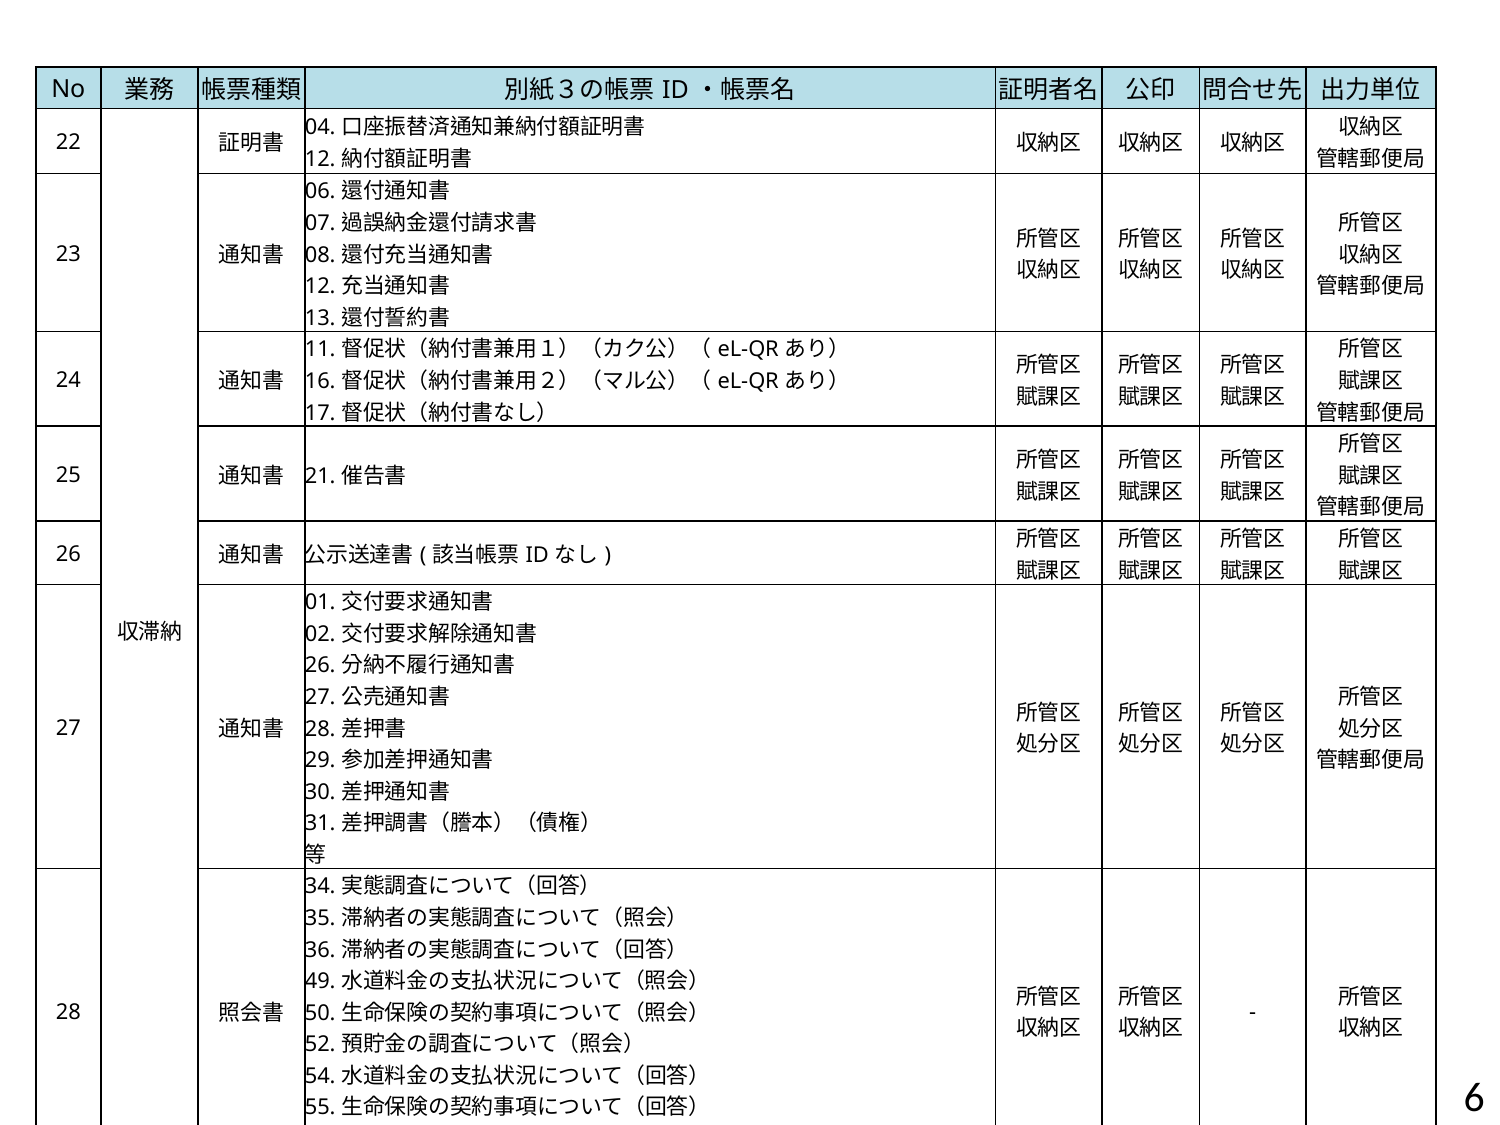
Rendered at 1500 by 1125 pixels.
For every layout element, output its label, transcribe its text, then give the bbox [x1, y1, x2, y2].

table_cell 01.交付要求通知書 02.交付要求解除通知書 26.分納不履行通知書 27.公売通知書 28.差押書 29.参加差押通知書 30.差押通知書 31.差押調書（謄本）（債権） 等 [306, 585, 995, 868]
table_cell 証明書 [199, 109, 304, 173]
table_cell 所管区 賦課区 [1103, 332, 1199, 425]
table_cell 04.口座振替済通知兼納付額証明書 12.納付額証明書 [306, 109, 995, 173]
table_cell 28 [37, 869, 100, 1125]
table_cell 所管区 収納区 [996, 174, 1101, 331]
table_cell 所管区 収納区 [1200, 174, 1305, 331]
table_cell 27 [37, 585, 100, 868]
table_cell 所管区 収納区 [996, 869, 1101, 1125]
table_cell 通知書 [199, 522, 304, 584]
table_cell 収納区 [996, 109, 1101, 173]
table_cell 26 [37, 522, 100, 584]
slide_number 5 [1437, 1065, 1500, 1125]
table_cell 所管区 賦課区 [996, 522, 1101, 584]
table_cell 収納区 管轄郵便局 [1307, 109, 1435, 173]
table_cell 所管区 賦課区 管轄郵便局 [1307, 332, 1435, 425]
table_cell 所管区 処分区 [996, 585, 1101, 868]
table_header 業務 [102, 68, 197, 108]
table_cell 照会書 [199, 869, 304, 1125]
table_cell 公示送達書(該当帳票IDなし) [306, 522, 995, 584]
table_cell 所管区 賦課区 [1200, 427, 1305, 520]
table_cell 24 [37, 332, 100, 425]
table_cell 所管区 賦課区 管轄郵便局 [1307, 427, 1435, 520]
table_cell 所管区 処分区 [1200, 585, 1305, 868]
table_cell 所管区 賦課区 [1103, 522, 1199, 584]
table_cell 所管区 収納区 管轄郵便局 [1307, 174, 1435, 331]
table_cell 所管区 賦課区 [996, 332, 1101, 425]
table_cell 25 [37, 427, 100, 520]
table_header 証明者名 [996, 68, 1101, 108]
table_cell - [1200, 869, 1305, 1125]
table_header No [37, 68, 100, 108]
table_cell 収納区 [1103, 109, 1199, 173]
table_header 帳票種類 [199, 68, 304, 108]
table_cell 34.実態調査について（回答） 35.滞納者の実態調査について（照会） 36.滞納者の実態調査について（回答） 49.水道料金の支払状況について（照会） 50.生命保険の契約事項について（照会） 52.預貯金の調査について（照会） 54.水道料金の支払状況について（回答） 55.生命保険の契約事項について（回答） 56.預貯金の調査について（回答） [306, 869, 995, 1125]
table_cell 所管区 収納区 [1103, 869, 1199, 1125]
table_cell 21.催告書 [306, 427, 995, 520]
table_header 問合せ先 [1200, 68, 1305, 108]
table_cell 06.還付通知書 07.過誤納金還付請求書 08.還付充当通知書 12.充当通知書 13.還付誓約書 [306, 174, 995, 331]
table_header 出力単位 [1307, 68, 1435, 108]
table_cell 所管区 処分区 管轄郵便局 [1307, 585, 1435, 868]
table_cell 11.督促状（納付書兼用１）（カク公）（eL-QRあり） 16.督促状（納付書兼用２）（マル公）（eL-QRあり） 17.督促状（納付書なし） [306, 332, 995, 425]
table_cell 所管区 賦課区 [996, 427, 1101, 520]
table_cell 収滞納 [102, 109, 197, 1125]
table_cell 通知書 [199, 585, 304, 868]
table_cell 23 [37, 174, 100, 331]
table_cell 所管区 処分区 [1103, 585, 1199, 868]
table_cell 通知書 [199, 427, 304, 520]
table_cell 収納区 [1200, 109, 1305, 173]
table_cell 所管区 収納区 [1103, 174, 1199, 331]
table_header 公印 [1103, 68, 1199, 108]
table_header 別紙３の帳票ID・帳票名 [306, 68, 995, 108]
table_cell 所管区 賦課区 [1200, 522, 1305, 584]
table_cell 所管区 収納区 [1307, 869, 1435, 1125]
table_cell 所管区 賦課区 [1103, 427, 1199, 520]
table_cell 所管区 賦課区 [1200, 332, 1305, 425]
table_cell 通知書 [199, 332, 304, 425]
table_cell 通知書 [199, 174, 304, 331]
table_cell 22 [37, 109, 100, 173]
table_cell 所管区 賦課区 [1307, 522, 1435, 584]
